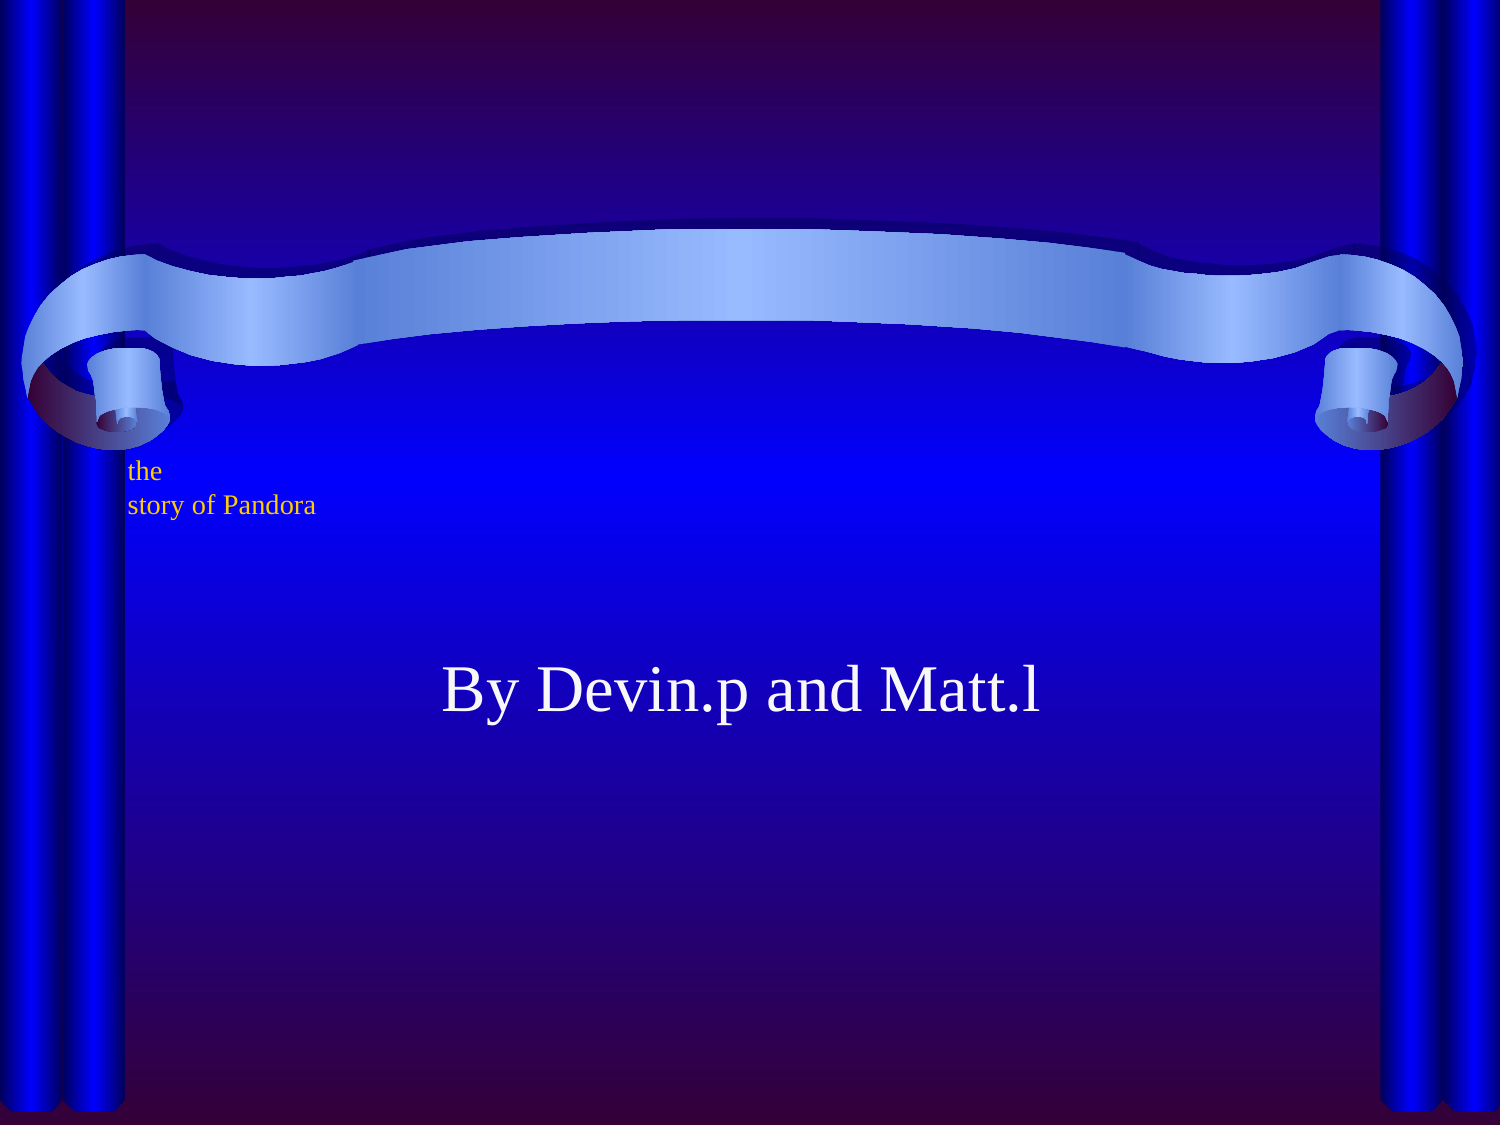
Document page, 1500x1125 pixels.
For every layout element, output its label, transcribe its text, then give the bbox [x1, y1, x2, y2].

subtitle By Devin.p and Matt.l [224, 637, 1276, 926]
title the story of Pandora [112, 374, 1388, 563]
